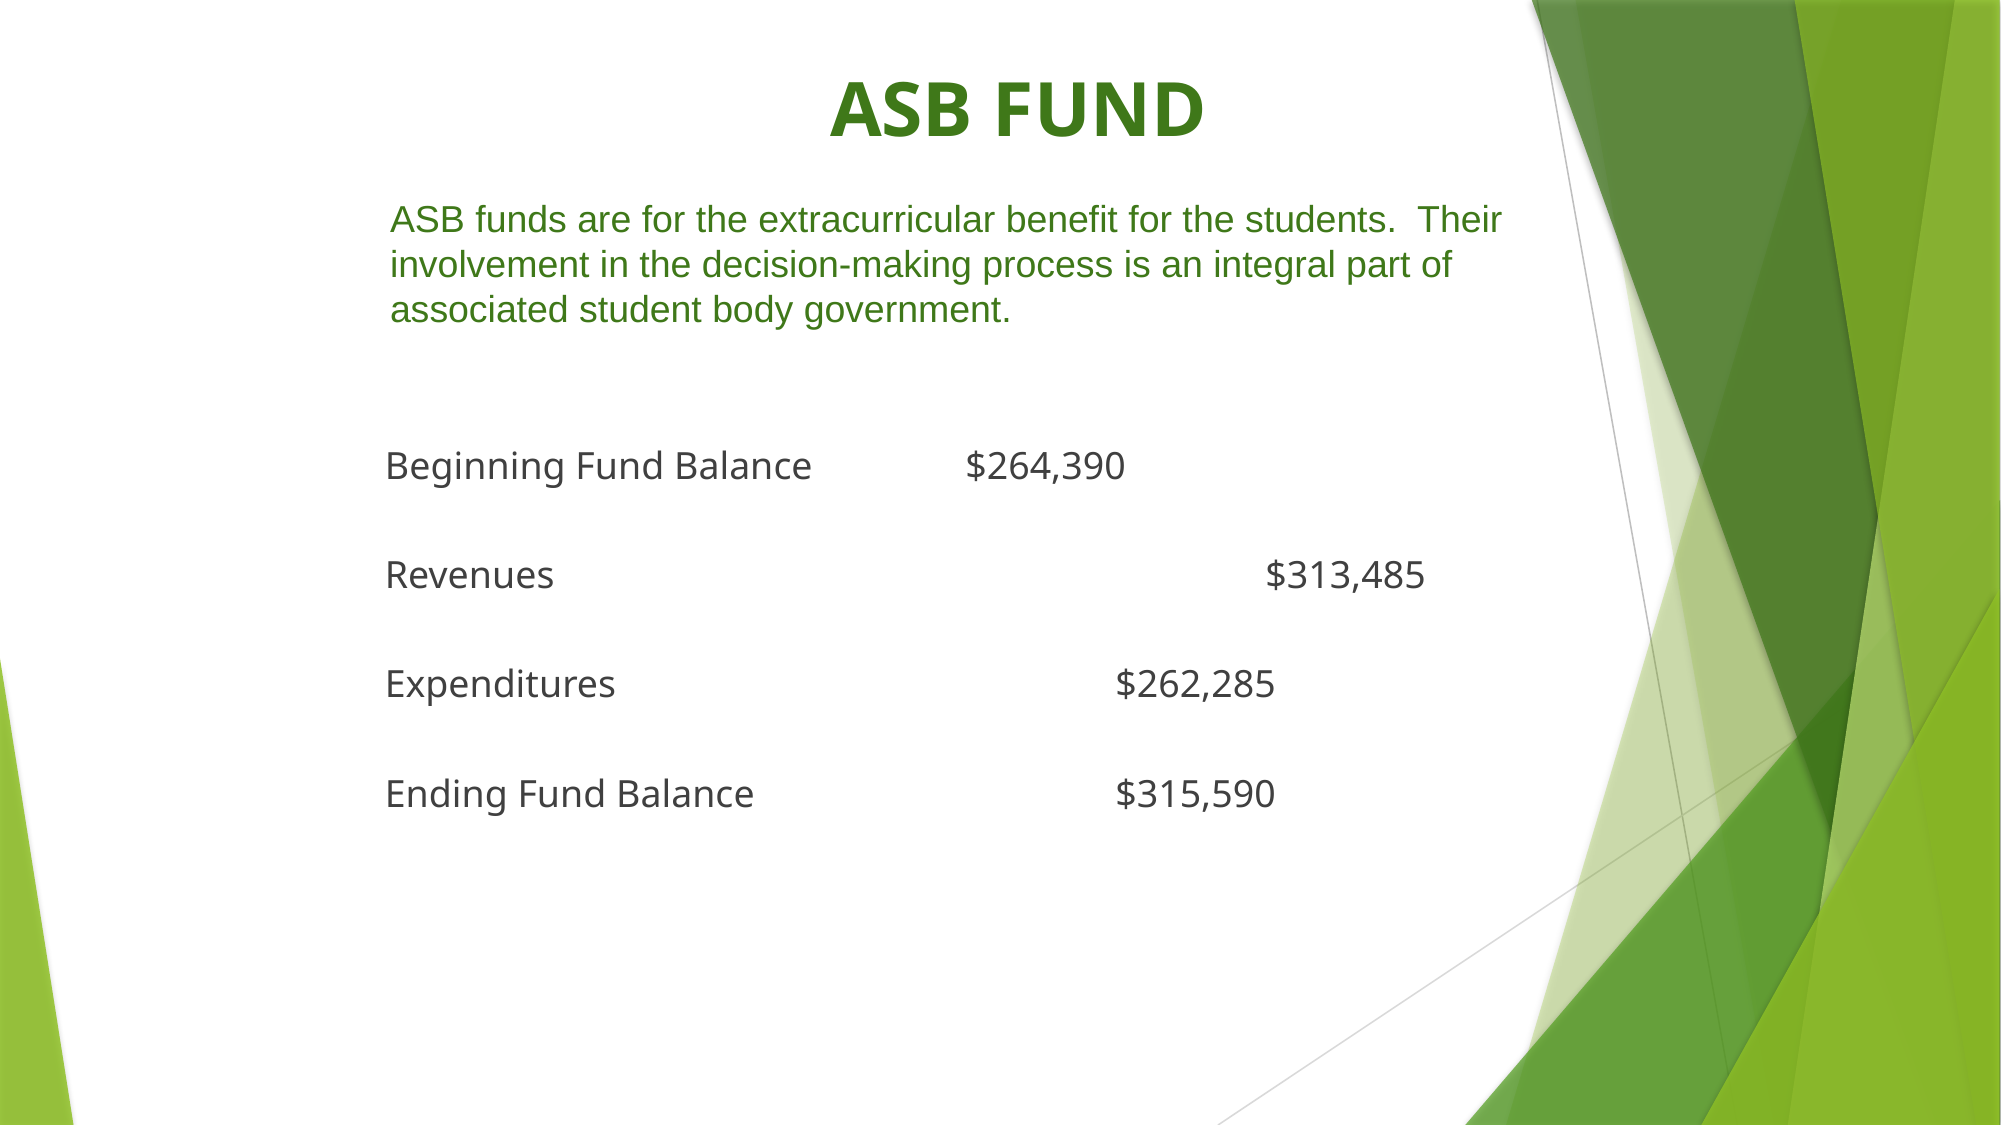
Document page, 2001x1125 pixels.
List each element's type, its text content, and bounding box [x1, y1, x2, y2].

title ASB FUND [350, 24, 1688, 188]
list Beginning Fund Balance $264,390 Revenues $313,485 Expenditures $262,285 Ending Fund Balance $315,590 [350, 375, 1625, 1000]
text_box ASB funds are for the extracurricular benefit for the students. Their involvement in the decision-making process is an integral part of associated student body government. [374, 187, 1638, 350]
